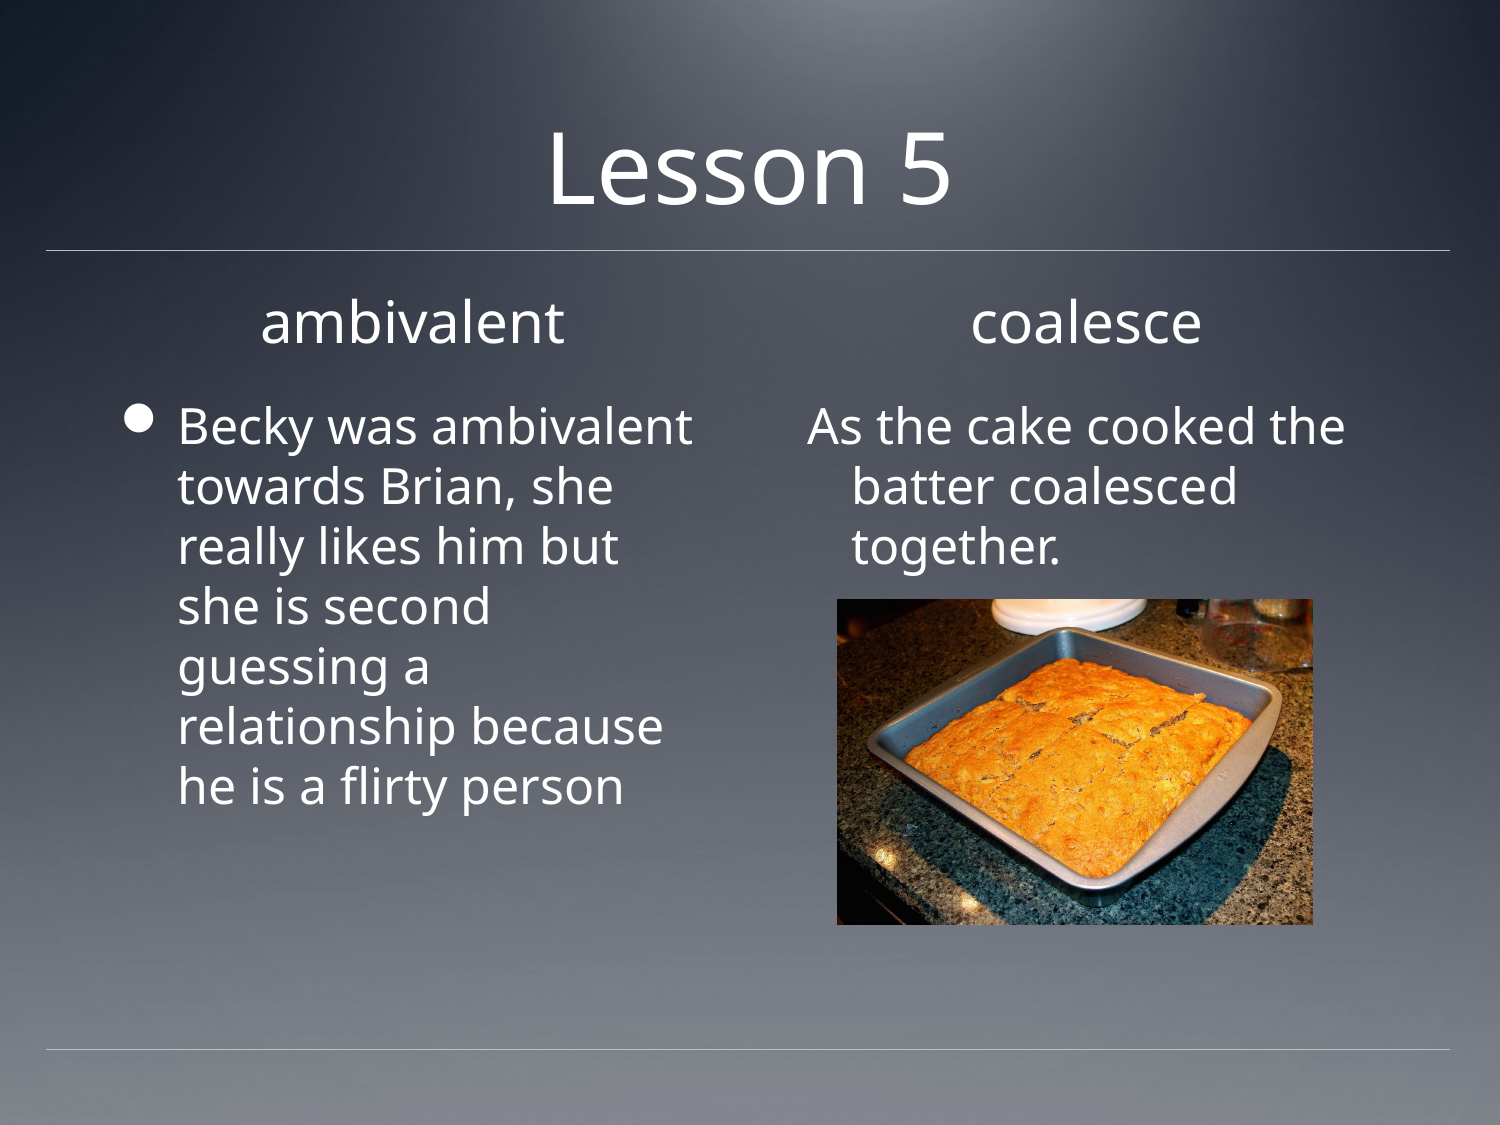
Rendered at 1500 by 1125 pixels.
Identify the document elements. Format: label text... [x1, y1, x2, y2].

title Lesson 5 [105, 17, 1394, 233]
picture [835, 597, 1316, 928]
list ambivalent [105, 251, 721, 387]
list coalesce [779, 251, 1395, 387]
list Becky was ambivalent towards Brian, she really likes him but she is second guessing a relationship because he is a flirty person [105, 387, 721, 1026]
list As the cake cooked the batter coalesced together. [779, 387, 1395, 1026]
